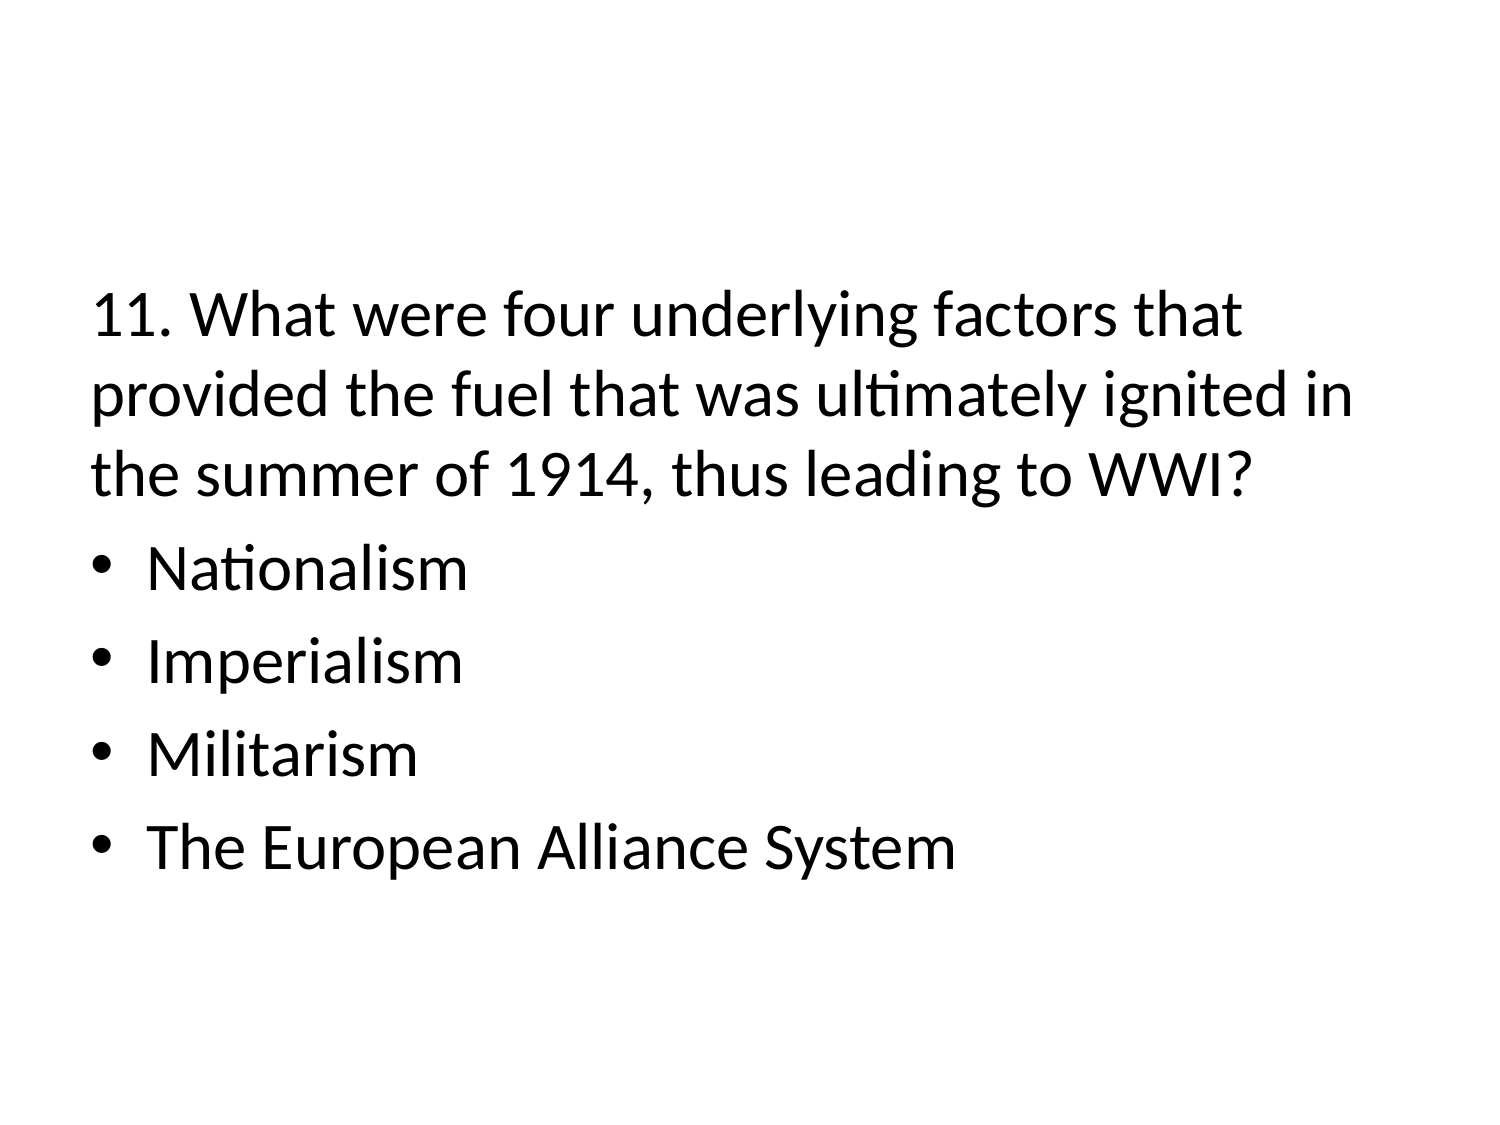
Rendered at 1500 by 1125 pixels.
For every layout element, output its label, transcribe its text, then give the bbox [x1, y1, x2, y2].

list 11. What were four underlying factors that provided the fuel that was ultimately ignited in the summer of 1914, thus leading to WWI? Nationalism Imperialism Militarism The European Alliance System [75, 262, 1425, 1005]
